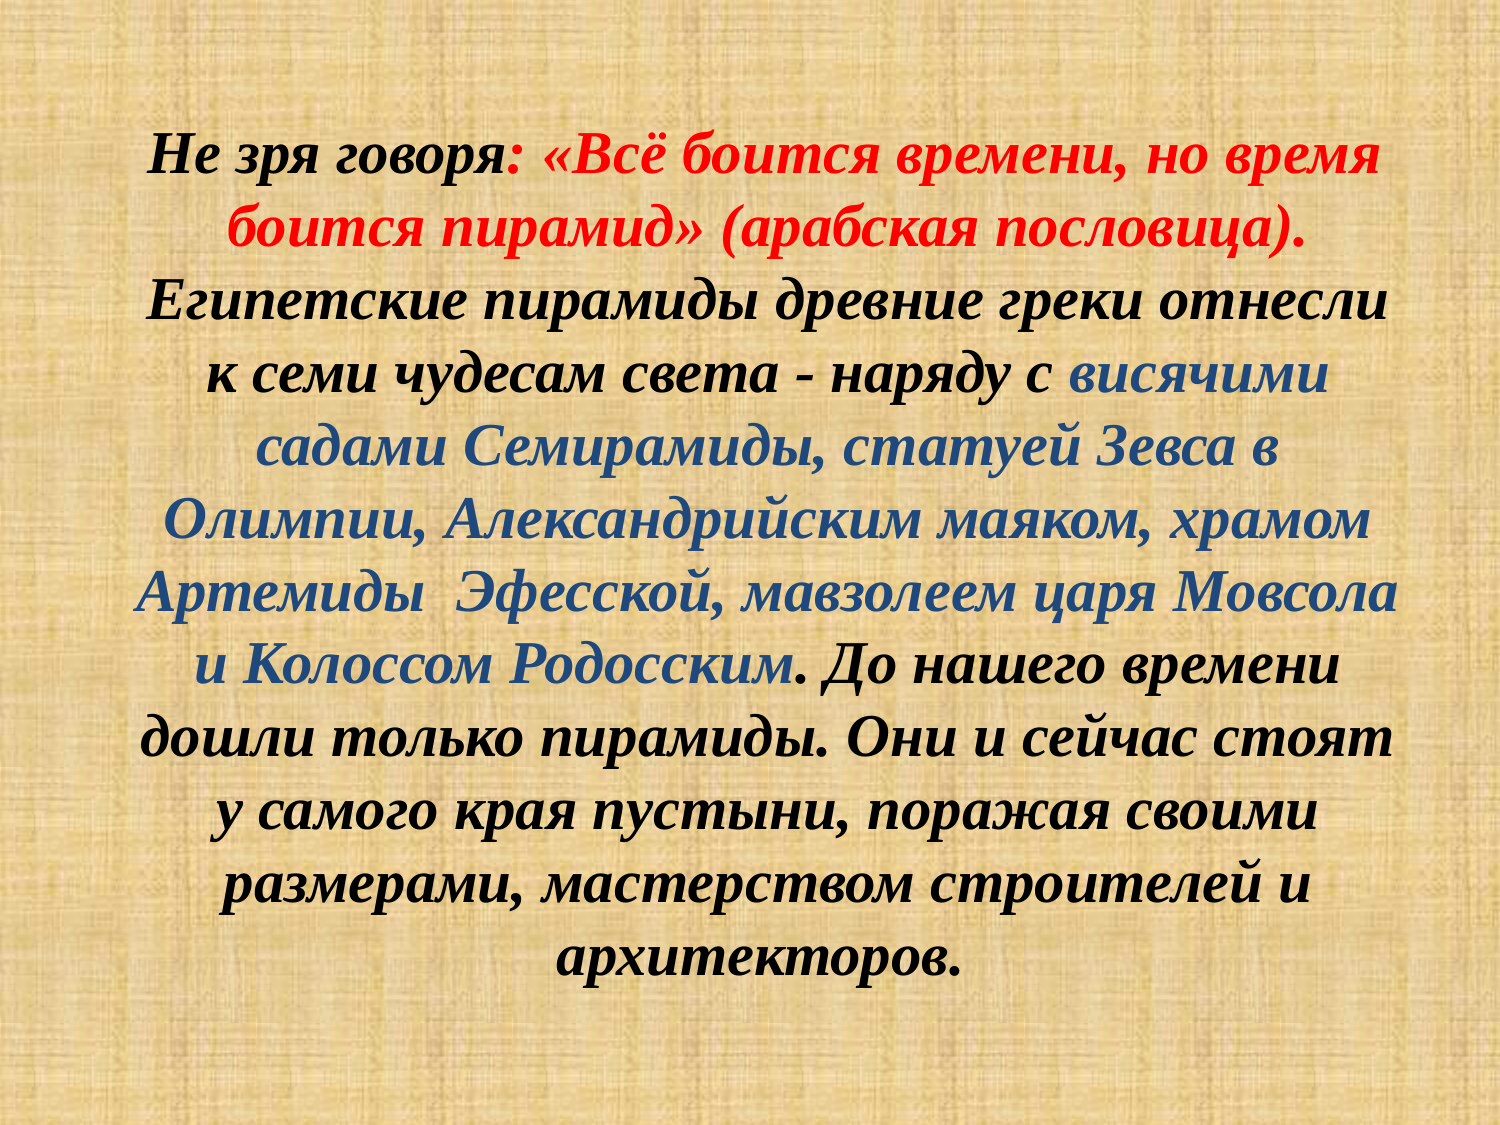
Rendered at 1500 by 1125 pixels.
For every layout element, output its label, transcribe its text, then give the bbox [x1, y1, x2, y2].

picture [0, 0, 1500, 1125]
list Не зря говоря: «Всё боится времени, но время боится пирамид» (арабская пословица). Египетские пирамиды древние греки отнесли к семи чудесам света - наряду с висячими садами Семирамиды, статуей Зевса в Олимпии, Александрийским маяком, храмом Артемиды Эфесской, мавзолеем царя Мовсола и Колоссом Родосским. До нашего времени дошли только пирамиды. Они и сейчас стоят у самого края пустыни, поражая своими размерами, мастерством строителей и архитекторов. [58, 105, 1425, 1005]
